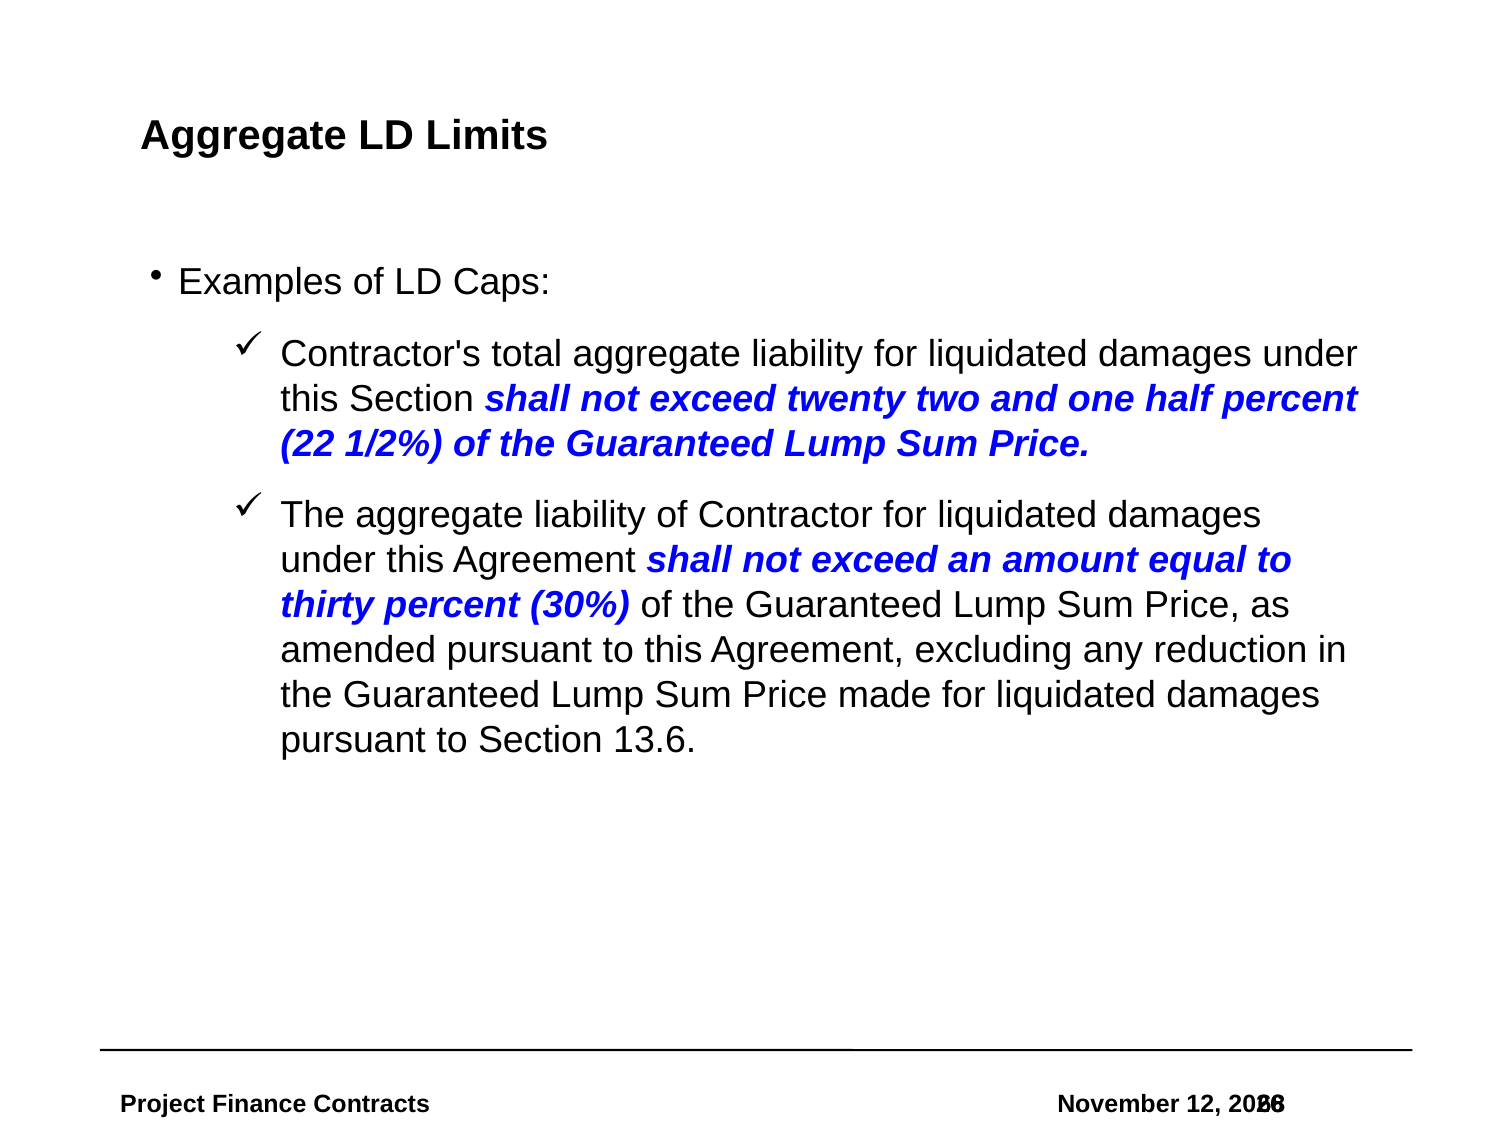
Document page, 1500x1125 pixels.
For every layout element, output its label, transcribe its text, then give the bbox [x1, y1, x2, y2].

list Examples of LD Caps: Contractor's total aggregate liability for liquidated damages under this Section shall not exceed twenty two and one half percent (22 1/2%) of the Guaranteed Lump Sum Price. The aggregate liability of Contractor for liquidated damages under this Agreement shall not exceed an amount equal to thirty percent (30%) of the Guaranteed Lump Sum Price, as amended pursuant to this Agreement, excluding any reduction in the Guaranteed Lump Sum Price made for liquidated damages pursuant to Section 13.6. [124, 249, 1376, 1001]
title Aggregate LD Limits [124, 99, 1288, 226]
